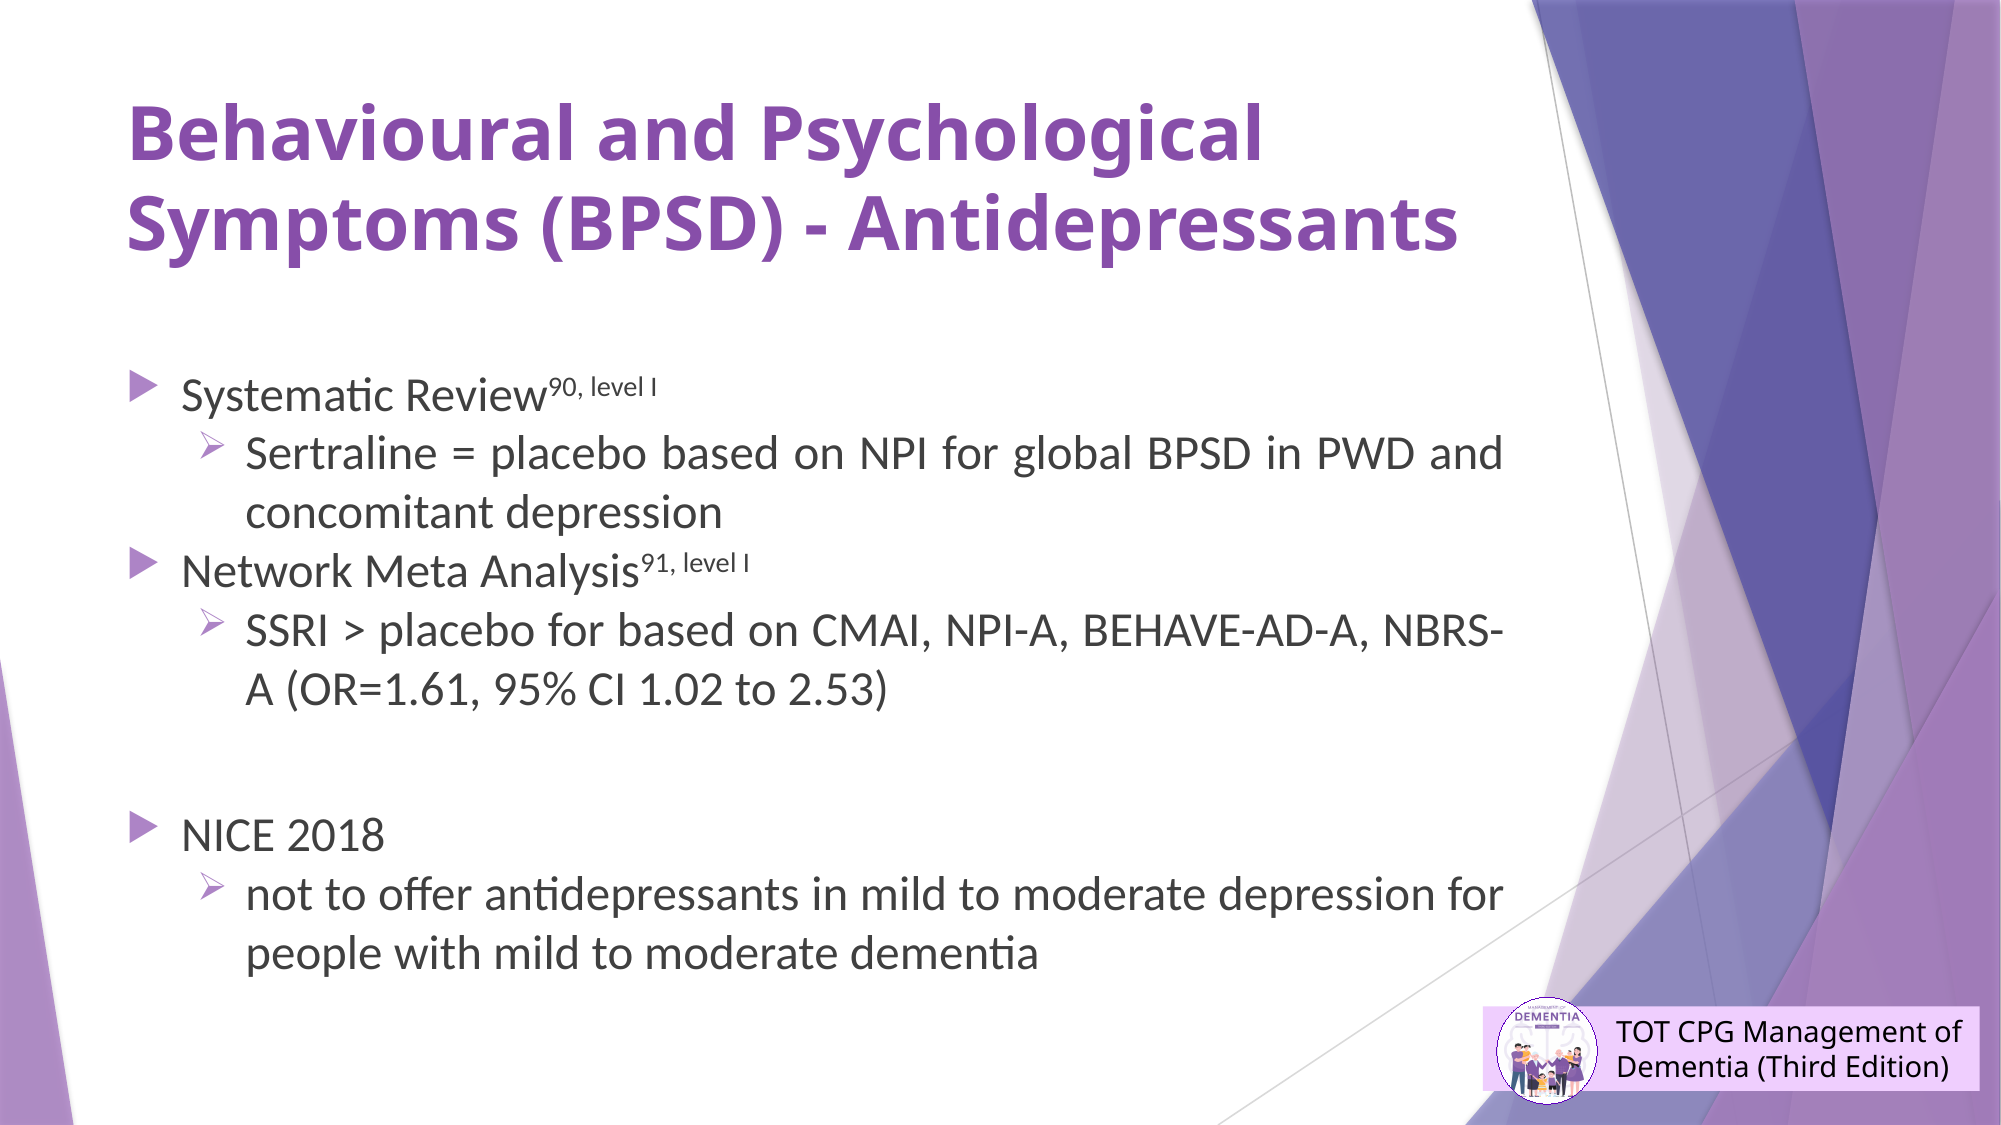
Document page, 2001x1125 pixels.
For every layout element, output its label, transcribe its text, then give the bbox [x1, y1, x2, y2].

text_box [1482, 996, 1981, 1105]
title Behavioural and Psychological Symptoms (BPSD) - Antidepressants [111, 78, 1522, 295]
list Systematic Review90, level I Sertraline = placebo based on NPI for global BPSD in PWD and concomitant depression Network Meta Analysis91, level I SSRI > placebo for based on CMAI, NPI-A, BEHAVE-AD-A, NBRS-A (OR=1.61, 95% CI 1.02 to 2.53) NICE 2018 not to offer antidepressants in mild to moderate depression for people with mild to moderate dementia [111, 354, 1522, 992]
